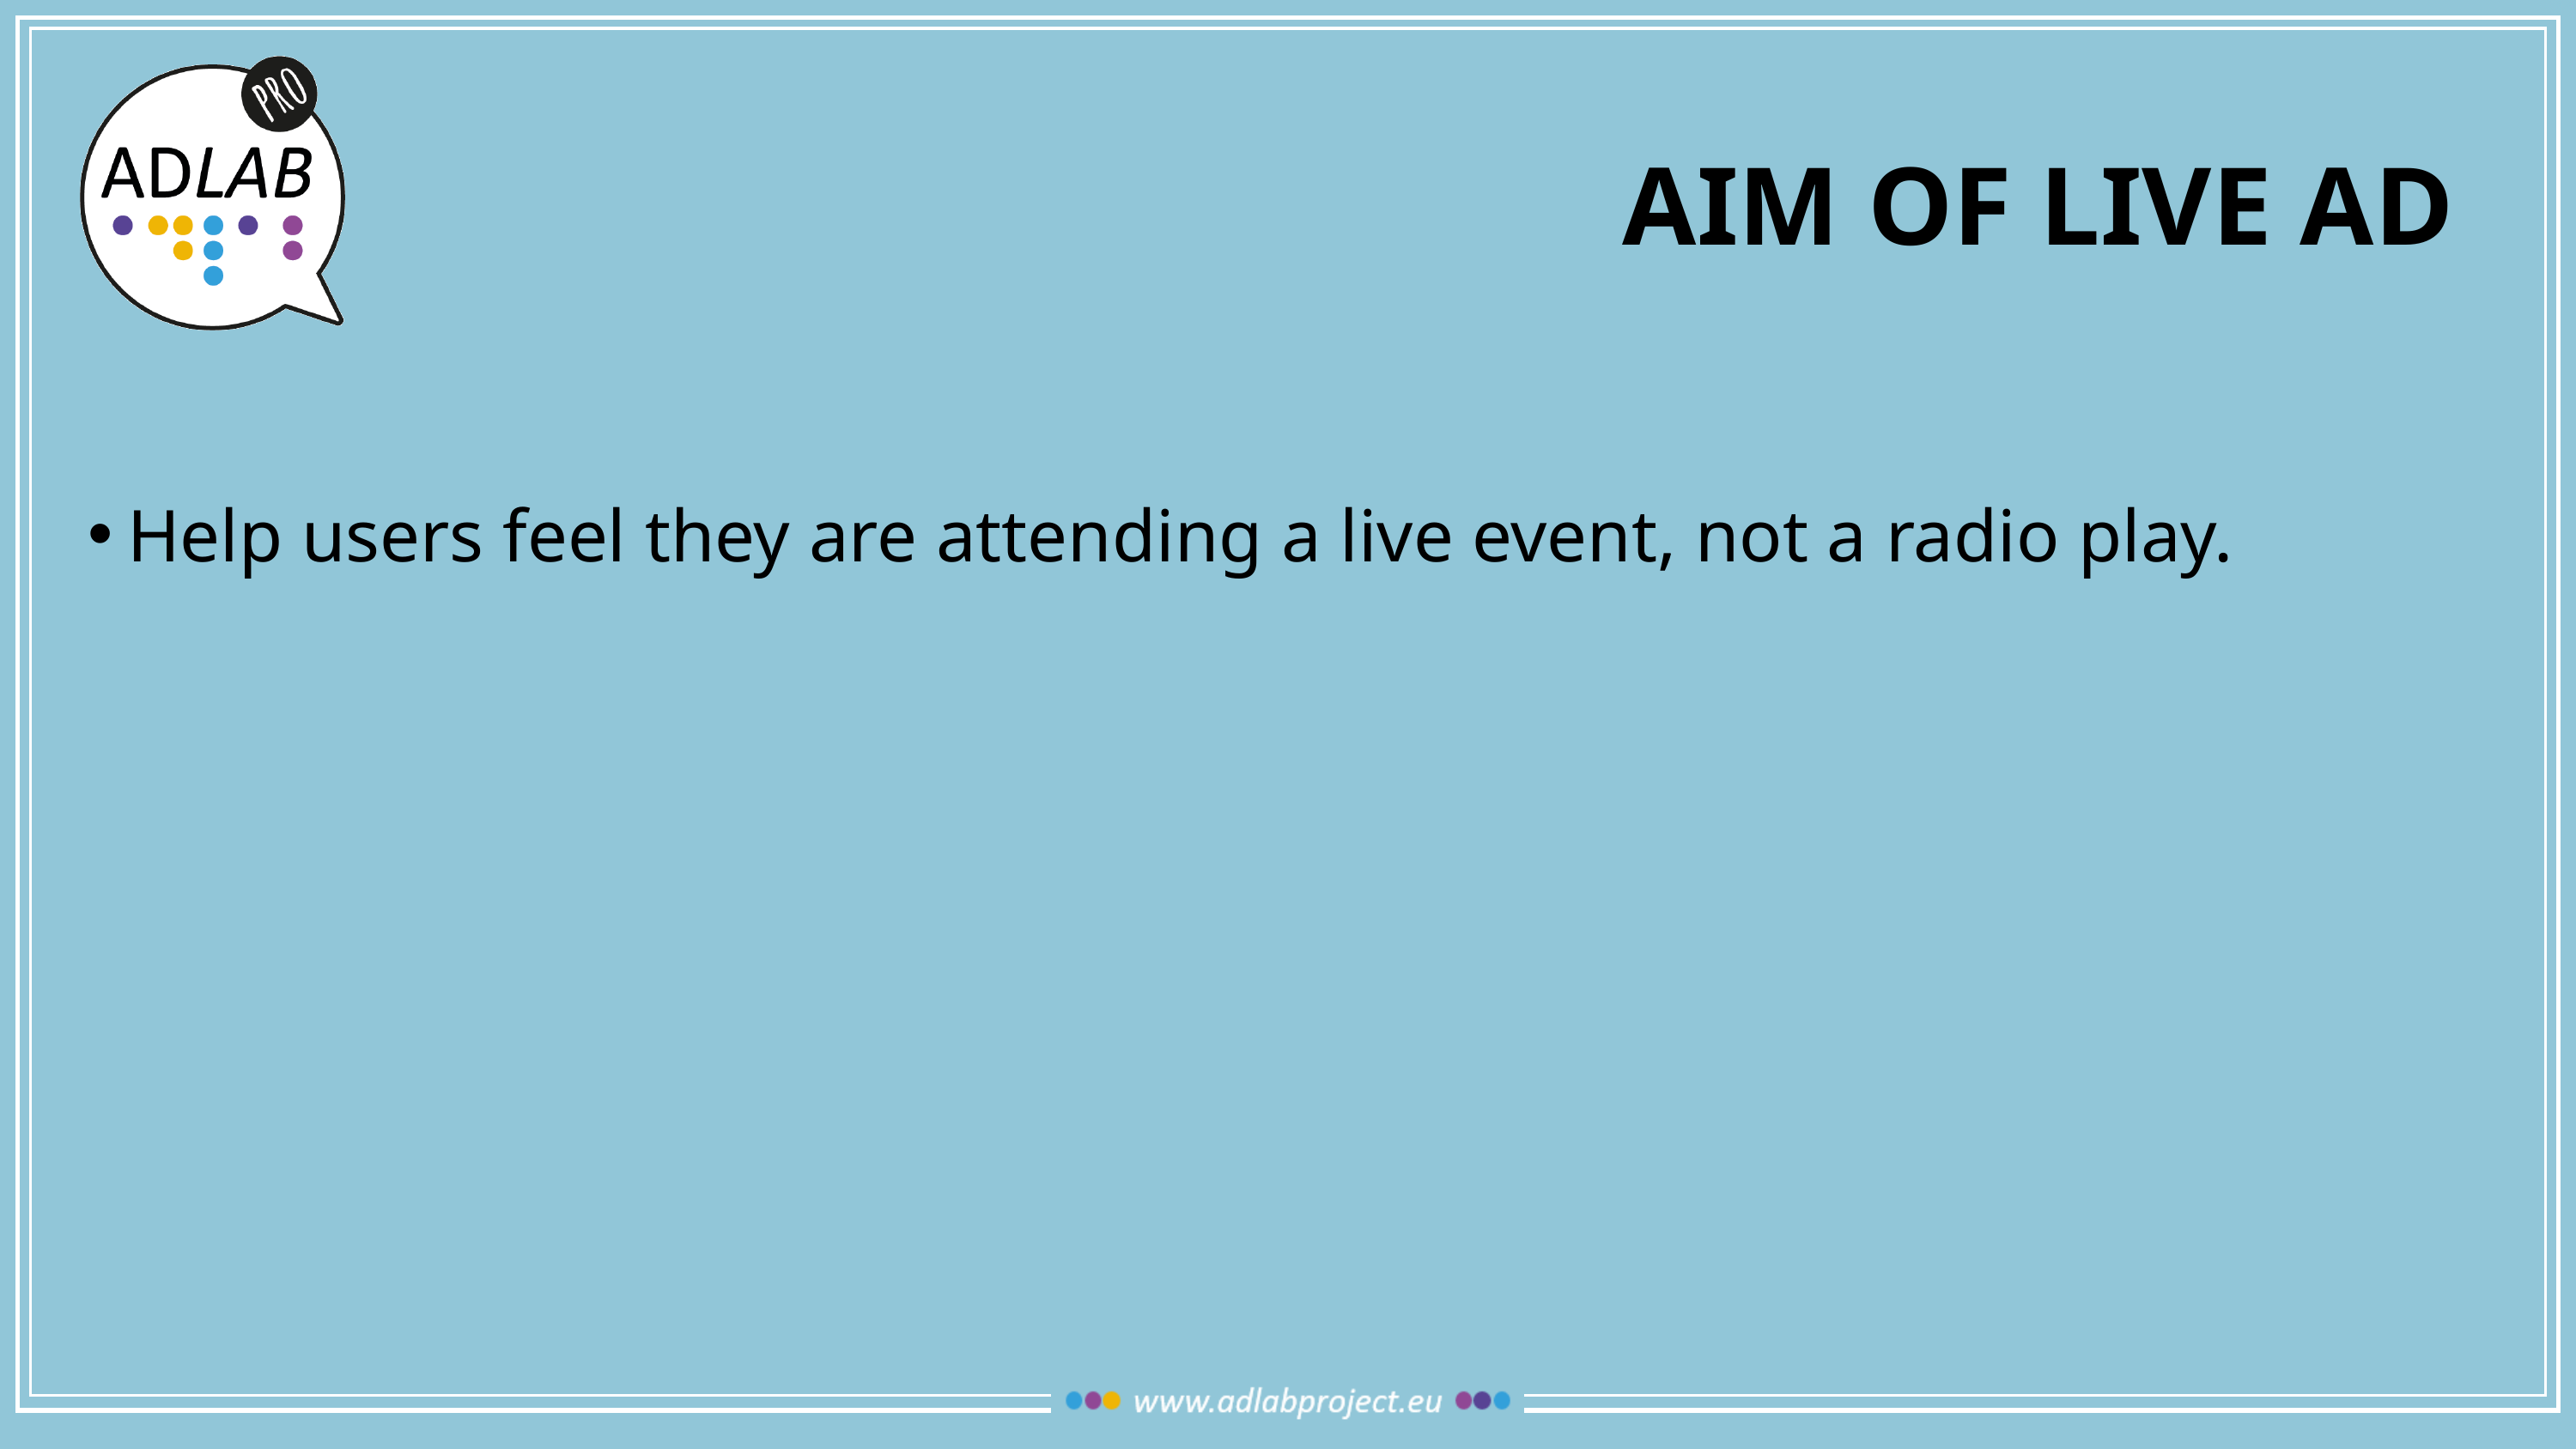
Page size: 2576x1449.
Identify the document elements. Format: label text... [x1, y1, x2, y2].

list Help users feel they are attending a live event, not a radio play. [75, 440, 2501, 1122]
title Aim of live ad [384, 70, 2467, 351]
picture [1051, 1378, 1524, 1429]
picture [72, 49, 353, 330]
